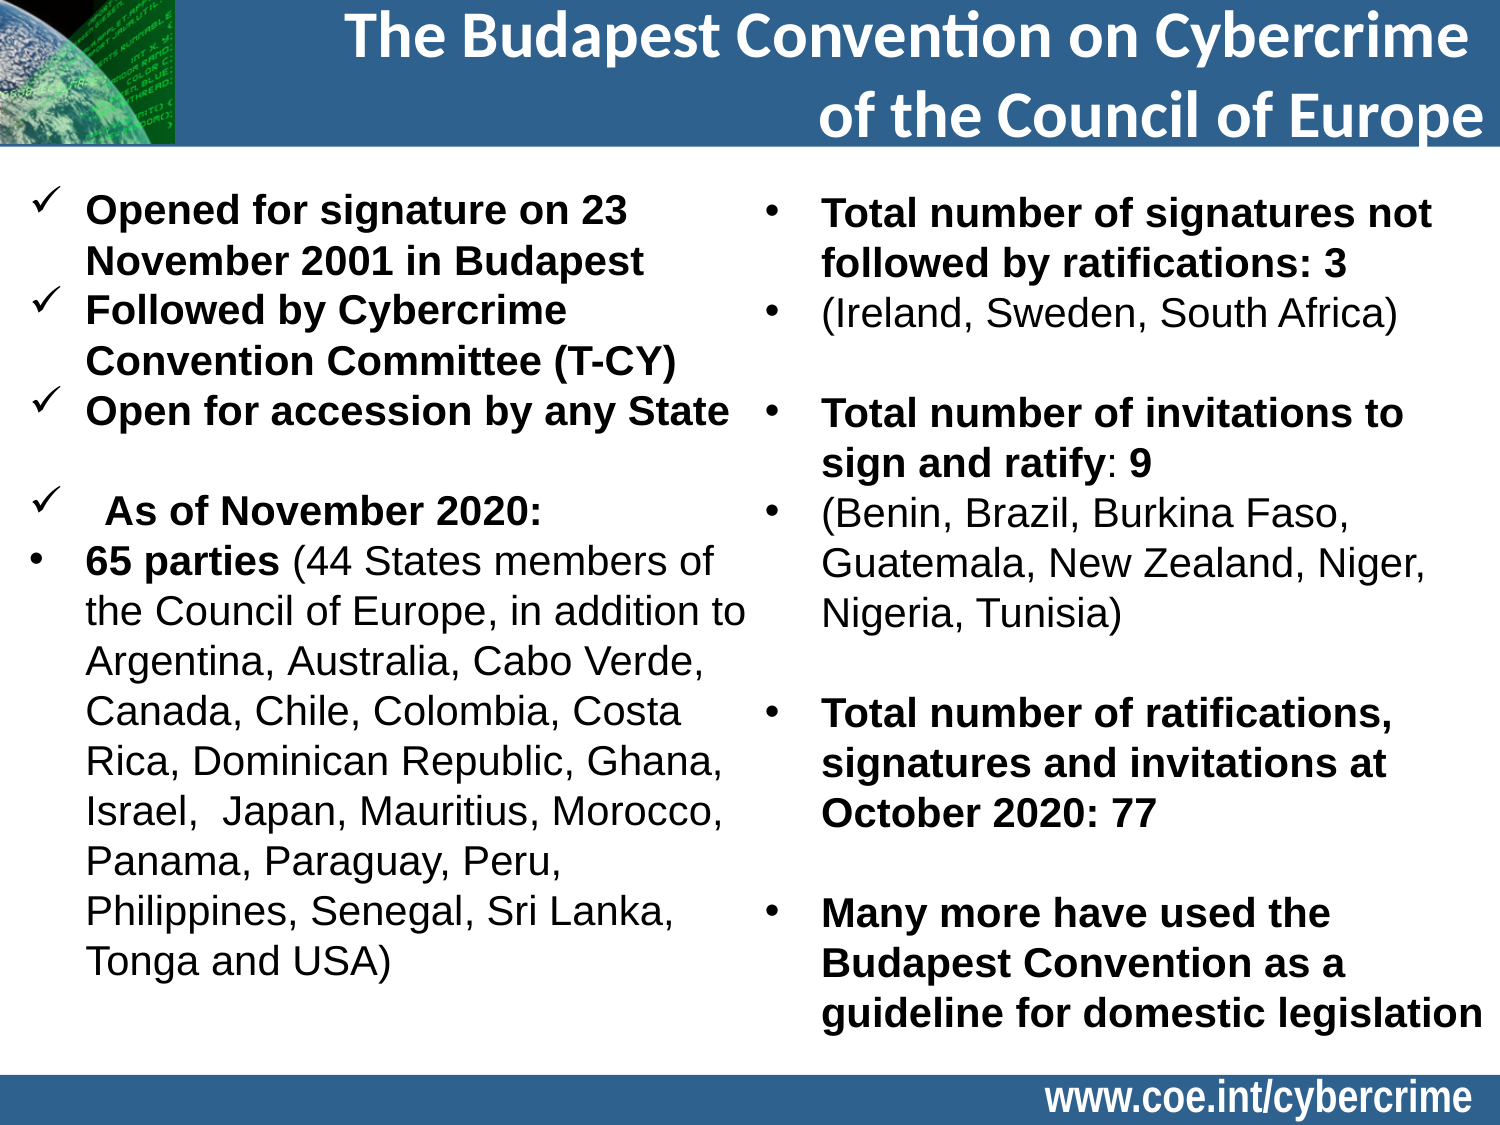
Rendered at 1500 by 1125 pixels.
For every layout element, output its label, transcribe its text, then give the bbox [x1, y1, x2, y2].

picture [0, 0, 175, 144]
text_box [0, 1073, 1030, 1125]
text_box The Budapest Convention on Cybercrime of the Council of Europe [177, 0, 1500, 149]
text_box Total number of signatures not followed by ratifications: 3 (Ireland, Sweden, South Africa) Total number of invitations to sign and ratify: 9 (Benin, Brazil, Burkina Faso, Guatemala, New Zealand, Niger, Nigeria, Tunisia) Total number of ratifications, signatures and invitations at October 2020: 77 Many more have used the Budapest Convention as a guideline for domestic legislation [749, 178, 1500, 1044]
text_box www.coe.int/cybercrime [1030, 1059, 1500, 1125]
text_box Opened for signature on 23 November 2001 in Budapest Followed by Cybercrime Convention Committee (T-CY) Open for accession by any State As of November 2020: 65 parties (44 States members of the Council of Europe, in addition to Argentina, Australia, Cabo Verde, Canada, Chile, Colombia, Costa Rica, Dominican Republic, Ghana, Israel, Japan, Mauritius, Morocco, Panama, Paraguay, Peru, Philippines, Senegal, Sri Lanka, Tonga and USA) [14, 175, 765, 1101]
